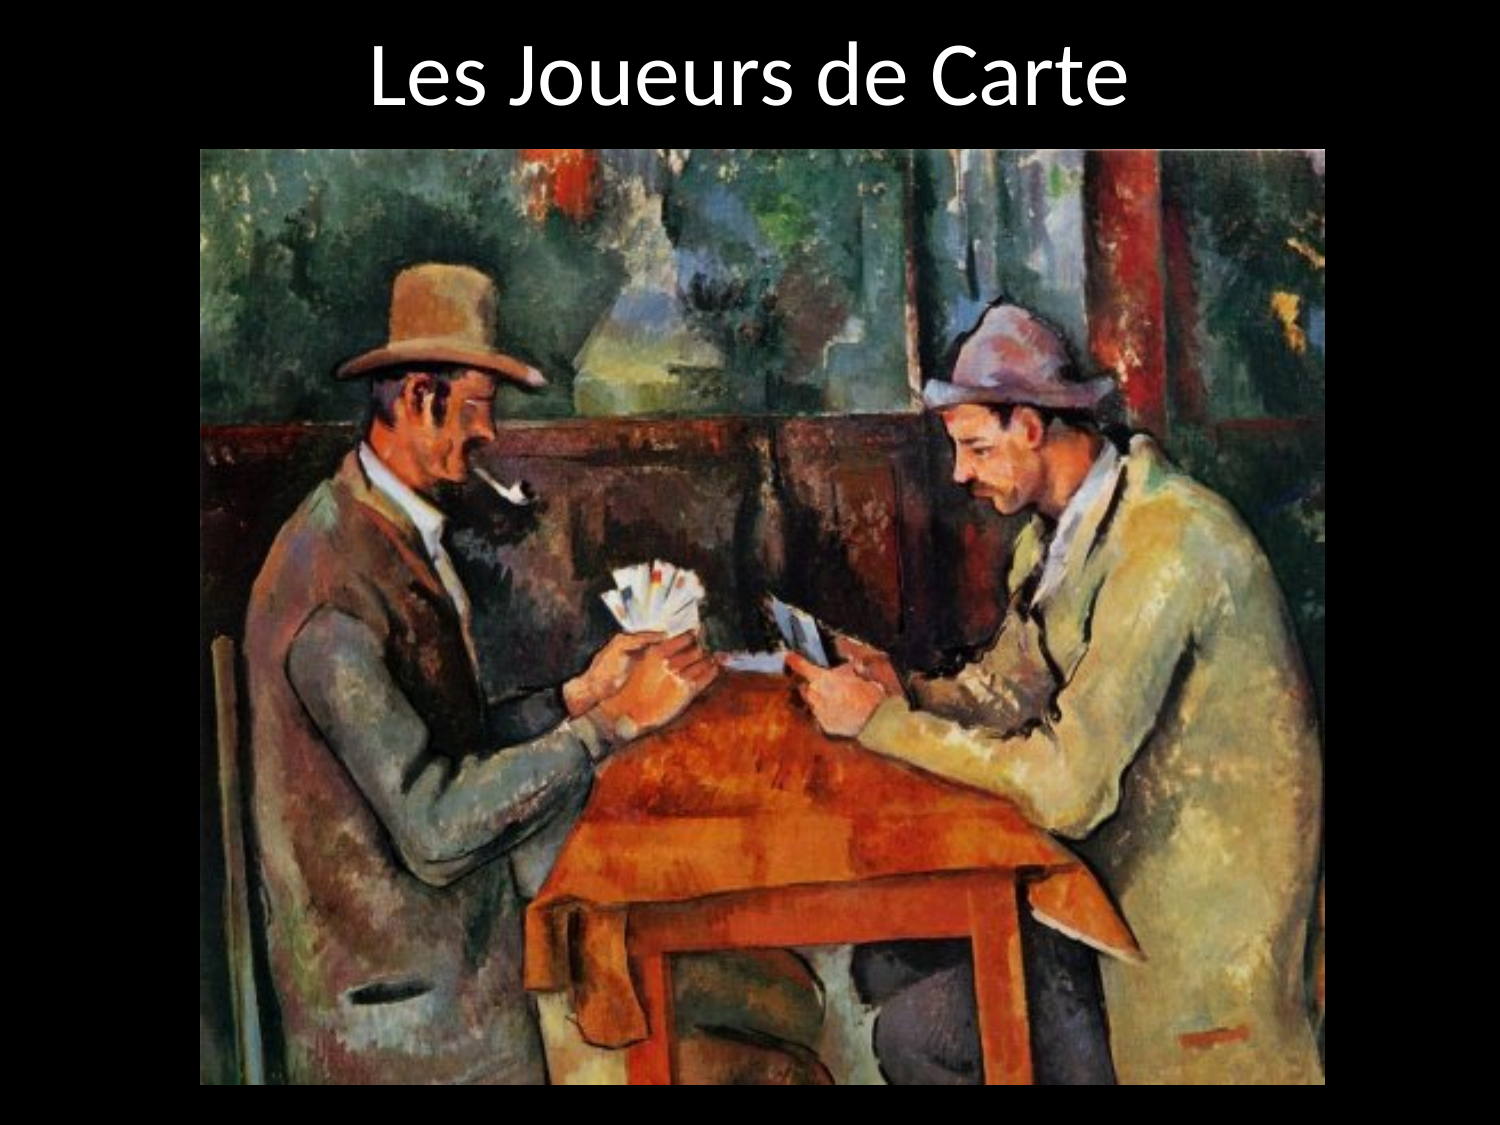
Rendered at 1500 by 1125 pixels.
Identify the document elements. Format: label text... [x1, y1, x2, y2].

picture [199, 149, 1326, 1085]
title Les Joueurs de Carte [75, 0, 1425, 163]
